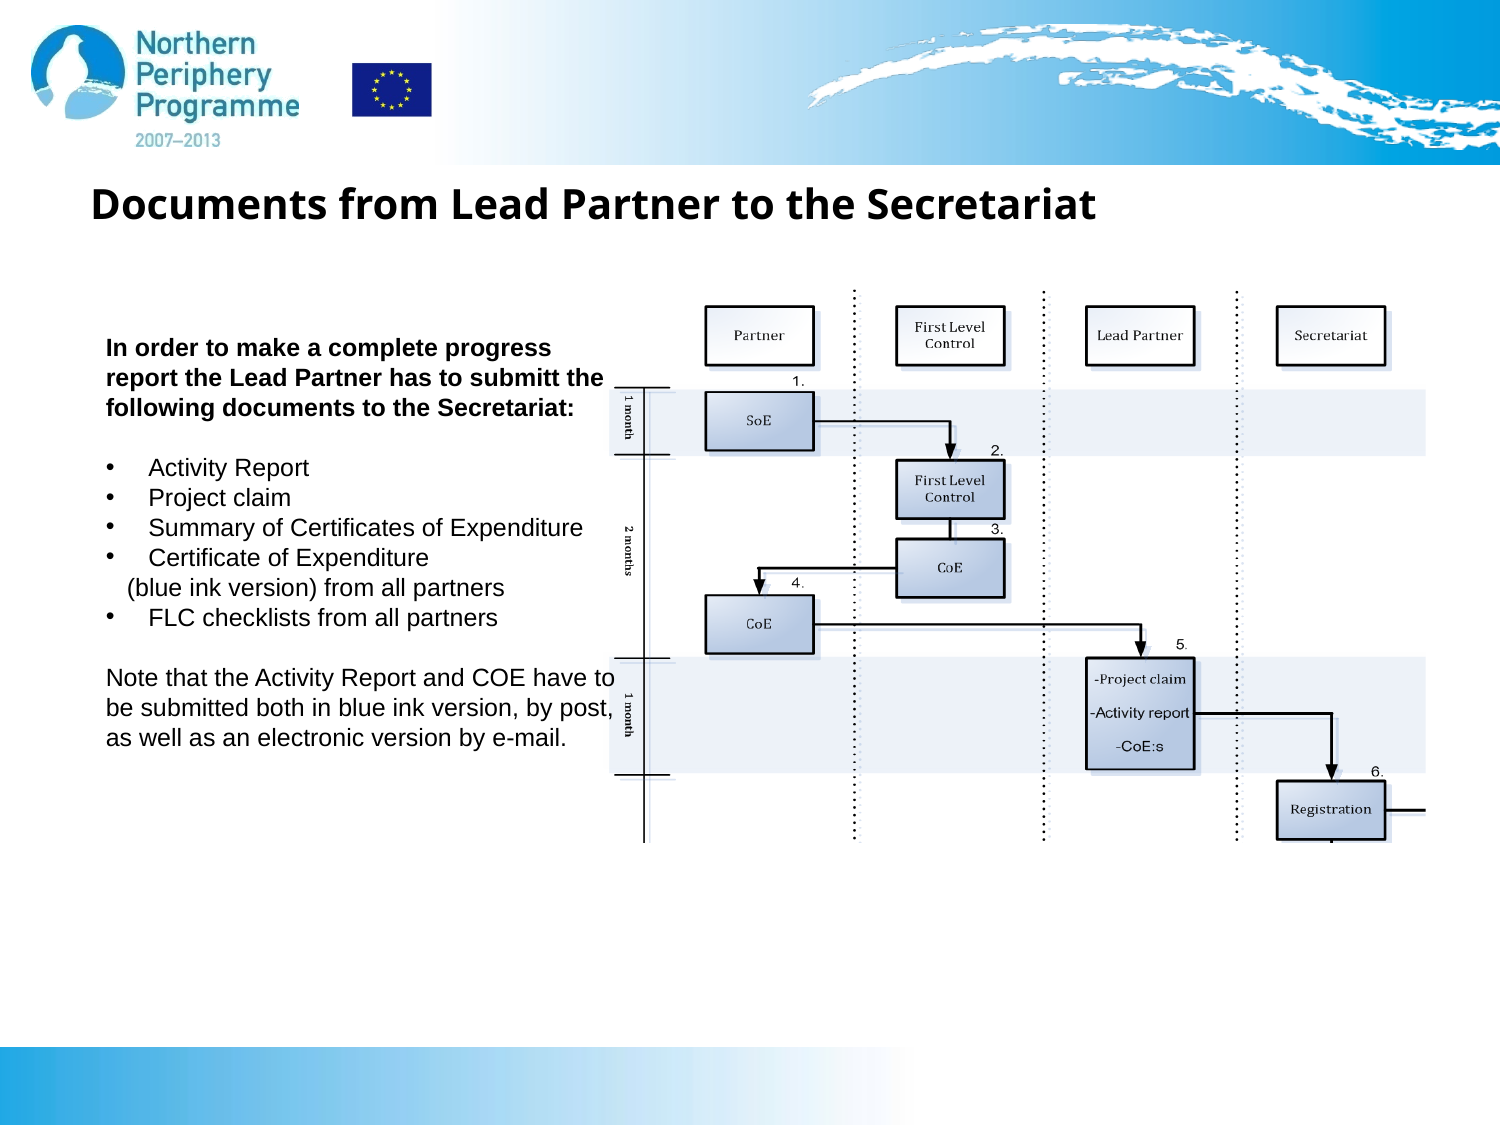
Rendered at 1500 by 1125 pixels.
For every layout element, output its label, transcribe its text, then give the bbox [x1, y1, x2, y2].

text_box In order to make a complete progress report the Lead Partner has to submitt the following documents to the Secretariat: Activity Report Project claim Summary of Certificates of Expenditure Certificate of Expenditure (blue ink version) from all partners FLC checklists from all partners Note that the Activity Report and COE have to be submitted both in blue ink version, by post, as well as an electronic version by e-mail. [91, 324, 569, 789]
picture [574, 283, 1426, 843]
picture [0, 1047, 1053, 1125]
picture [31, 1, 1500, 165]
title Documents from Lead Partner to the Secretariat [74, 44, 1149, 236]
picture [1476, 100, 1500, 107]
